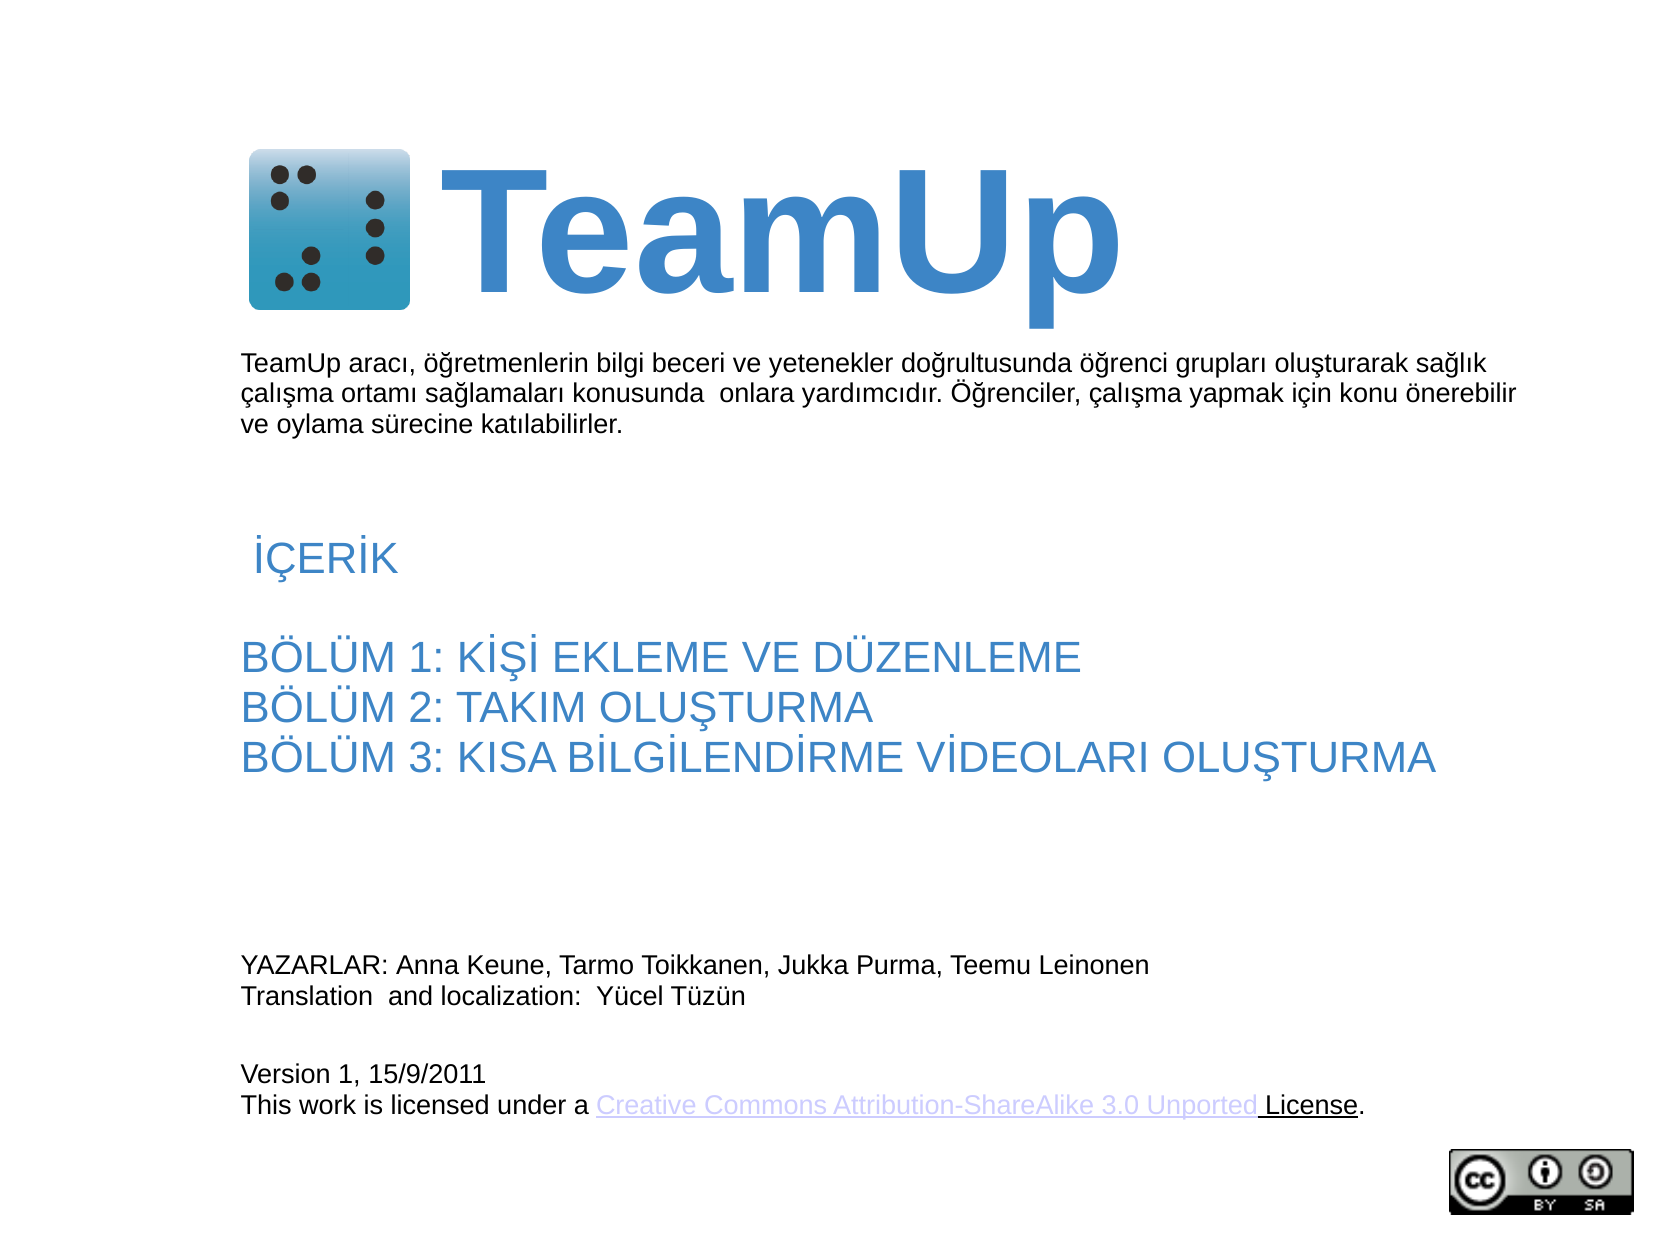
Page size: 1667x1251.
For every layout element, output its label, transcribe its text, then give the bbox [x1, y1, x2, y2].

text_box TeamUp aracı, öğretmenlerin bilgi beceri ve yetenekler doğrultusunda öğrenci grupları oluşturarak sağlık çalışma ortamı sağlamaları konusunda onlara yardımcıdır. Öğrenciler, çalışma yapmak için konu önerebilir ve oylama sürecine katılabilirler. [240, 347, 1521, 440]
text_box TeamUp [440, 131, 1181, 334]
text_box İÇERİK BÖLÜM 1: KİŞİ EKLEME VE DÜZENLEME BÖLÜM 2: TAKIM OLUŞTURMA BÖLÜM 3: KISA BİLGİLENDİRME VİDEOLARI OLUŞTURMA [240, 533, 1492, 783]
picture [249, 149, 410, 310]
text_box YAZARLAR: Anna Keune, Tarmo Toikkanen, Jukka Purma, Teemu Leinonen Translation and localization: Yücel Tüzün Version 1, 15/9/2011 This work is licensed under a Creative Commons Attribution-ShareAlike 3.0 Unported License. [240, 950, 1482, 1121]
picture [1449, 1149, 1634, 1215]
